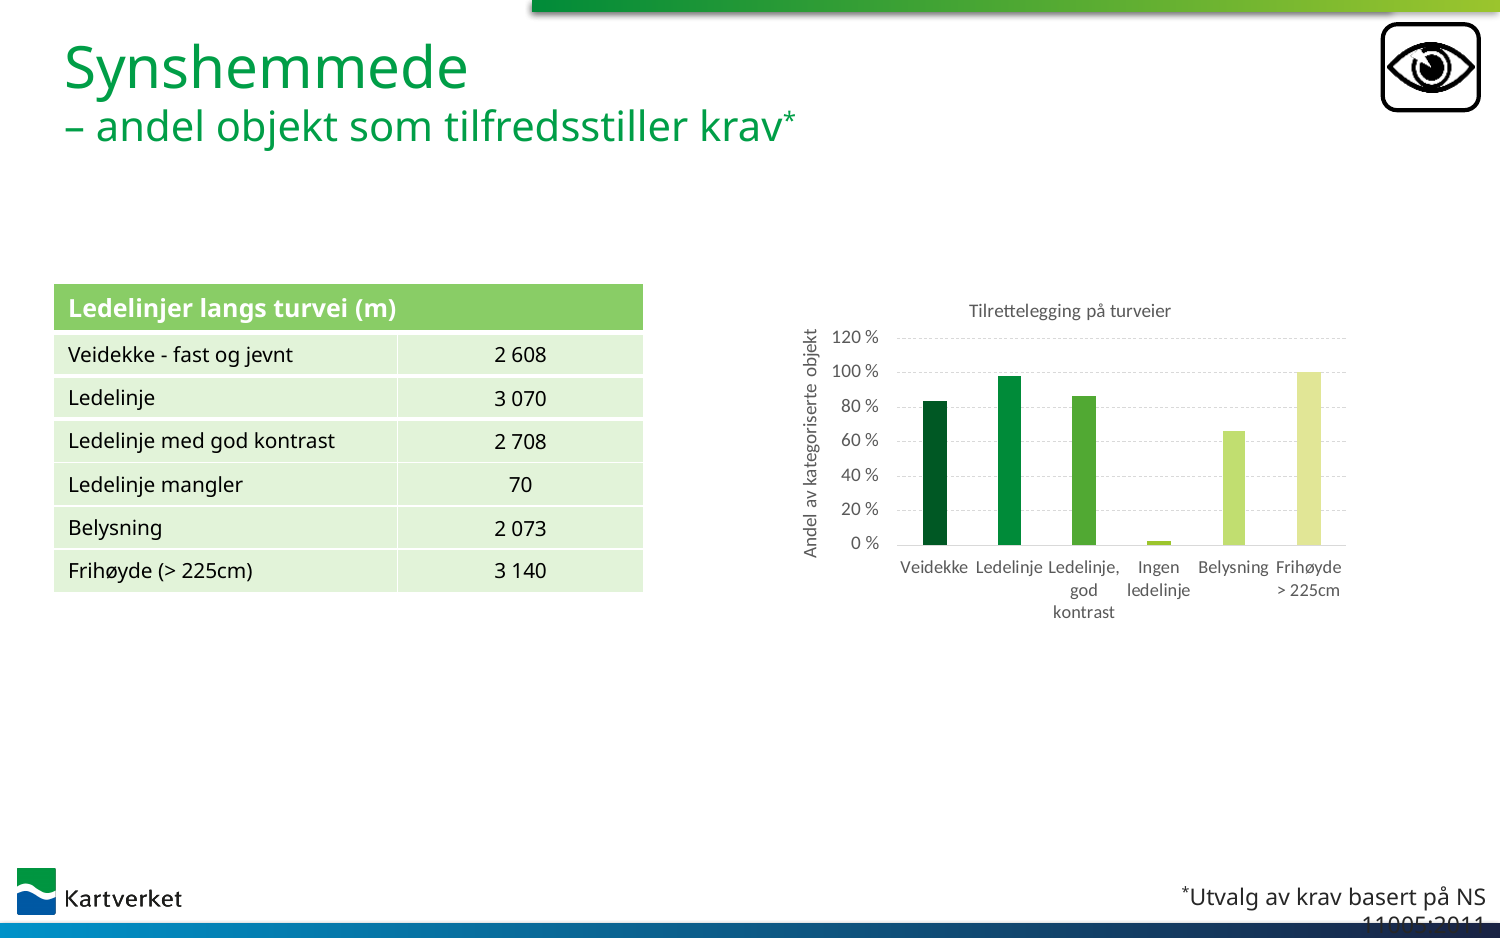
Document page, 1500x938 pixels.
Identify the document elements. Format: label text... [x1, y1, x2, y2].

table_cell Frihøyde (> 225cm) [54, 550, 397, 592]
table_cell 3 140 [398, 550, 643, 592]
text_box Synshemmede – andel objekt som tilfredsstiller krav* [49, 24, 1431, 158]
table_cell 2 608 [398, 335, 643, 374]
table_header Ledelinjer langs turvei (m) [54, 284, 643, 330]
table_cell Veidekke - fast og jevnt [54, 335, 397, 374]
table_cell Ledelinje [54, 378, 397, 417]
table_cell Belysning [54, 507, 397, 548]
table_cell Ledelinje mangler [54, 463, 397, 505]
table_cell Ledelinje med god kontrast [54, 421, 397, 462]
table_cell 70 [398, 463, 643, 505]
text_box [1382, 24, 1480, 111]
table_cell 3 070 [398, 378, 643, 417]
picture [791, 291, 1349, 630]
table_cell 2 073 [398, 507, 643, 548]
table_cell 2 708 [398, 421, 643, 462]
text_box *Utvalg av krav basert på NS 11005:2011 [1068, 873, 1500, 938]
